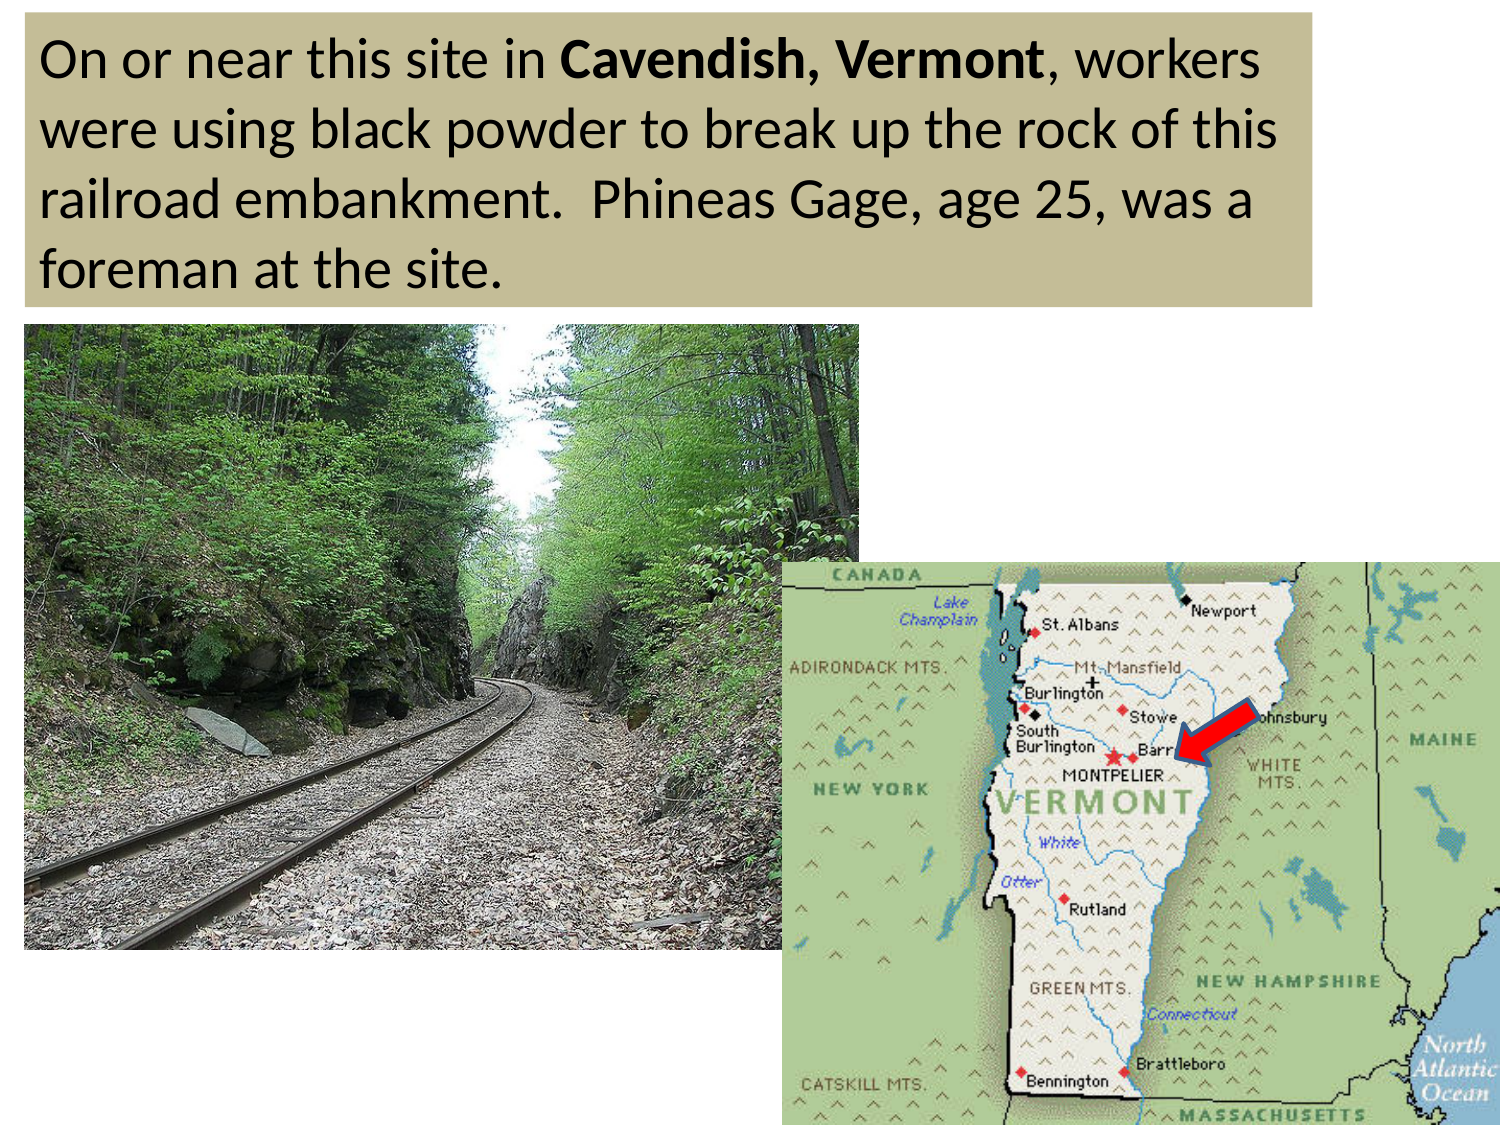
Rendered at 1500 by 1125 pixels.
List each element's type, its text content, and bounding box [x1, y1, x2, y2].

picture [24, 324, 1500, 1125]
text_box On or near this site in Cavendish, Vermont, workers were using black powder to break up the rock of this railroad embankment. Phineas Gage, age 25, was a foreman at the site. [24, 12, 1313, 308]
